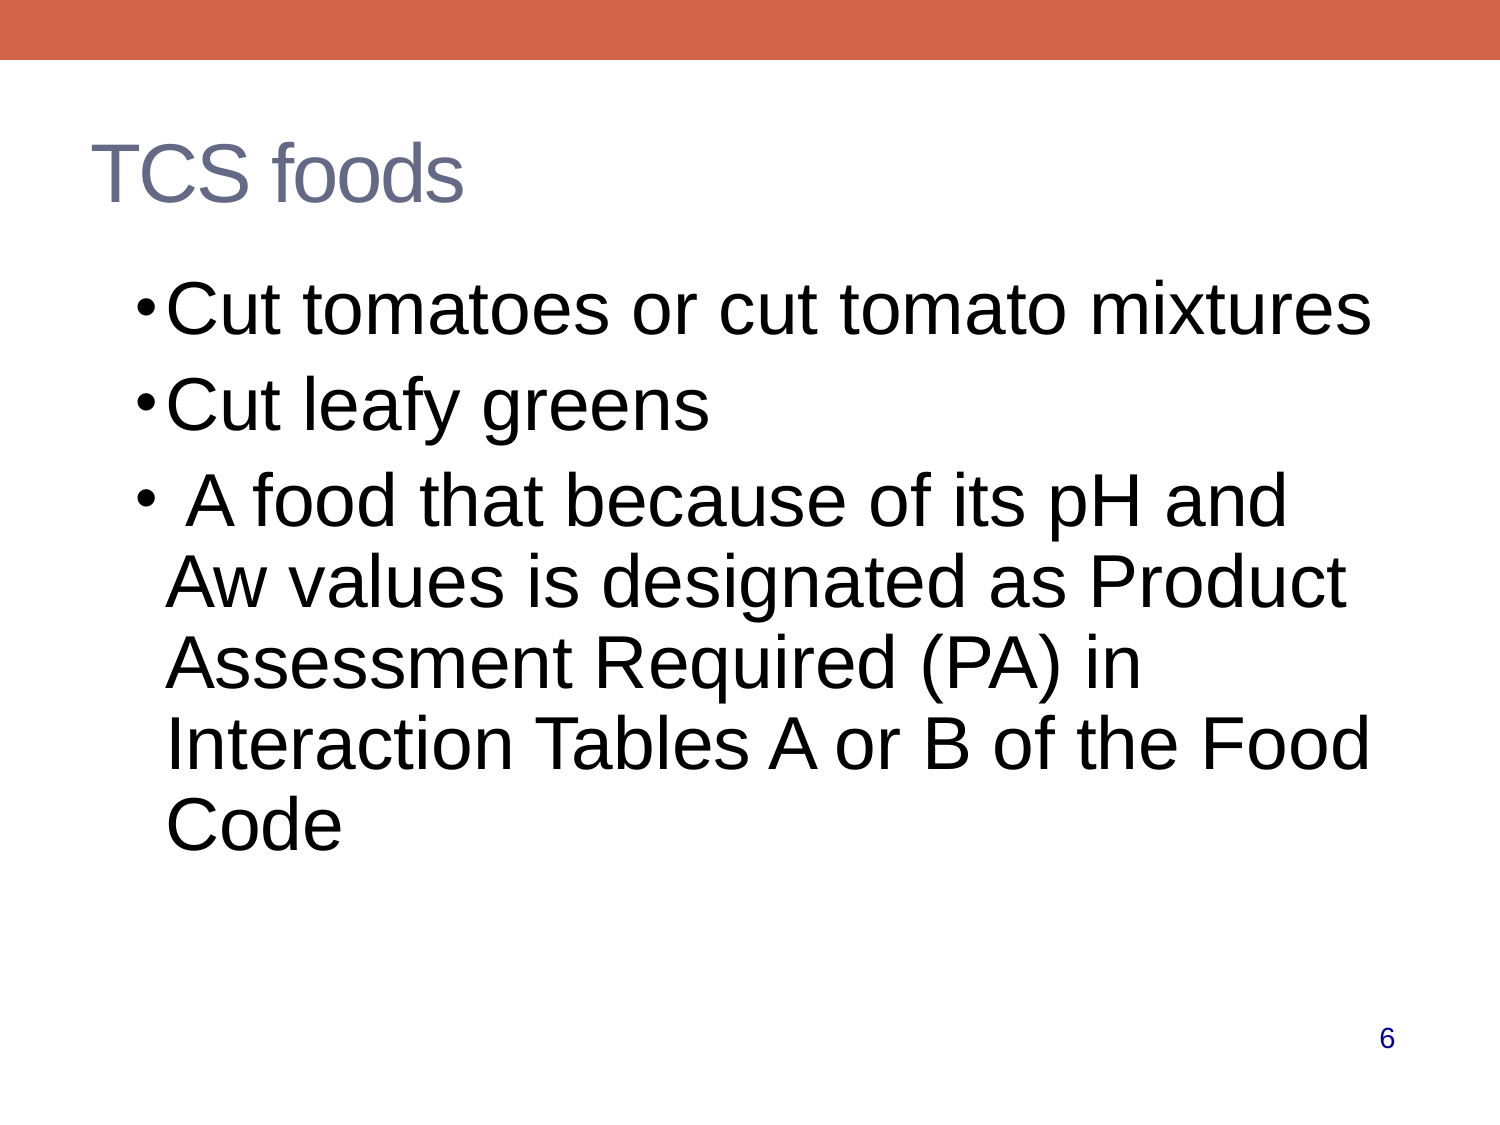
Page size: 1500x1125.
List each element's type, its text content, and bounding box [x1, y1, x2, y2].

title TCS foods [75, 87, 1425, 250]
text_box 6 [1312, 1012, 1463, 1091]
list Cut tomatoes or cut tomato mixtures Cut leafy greens A food that because of its pH and Aw values is designated as Product Assessment Required (PA) in Interaction Tables A or B of the Food Code [75, 262, 1425, 1063]
